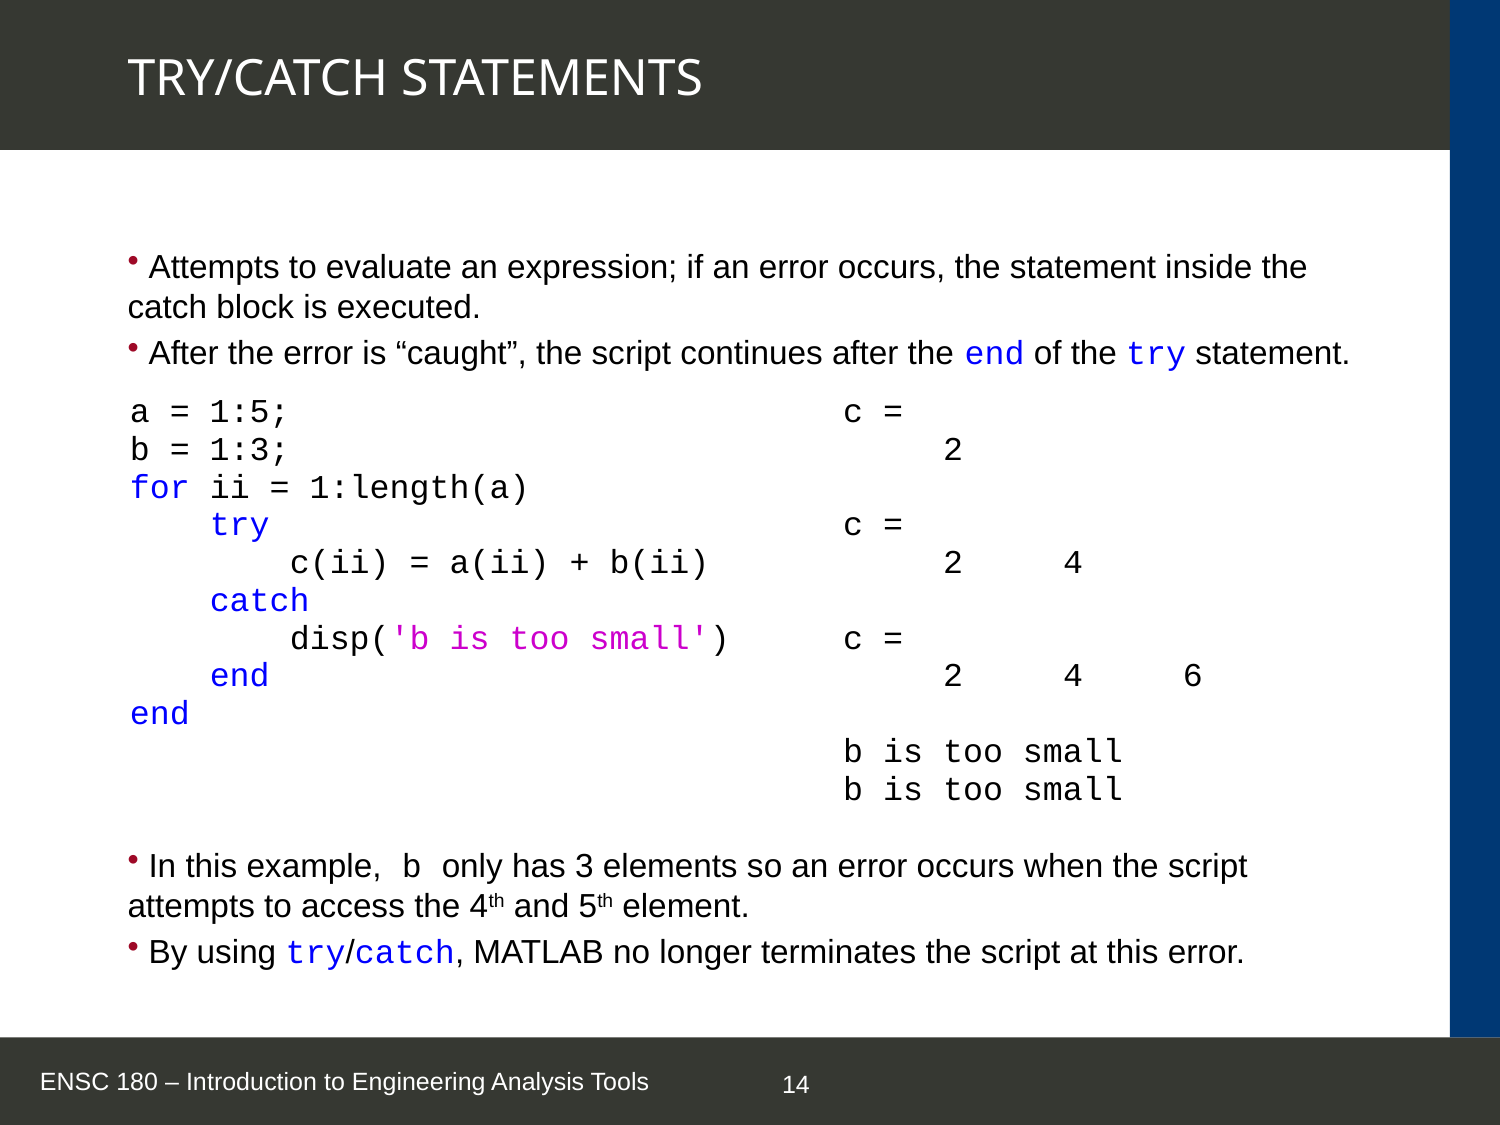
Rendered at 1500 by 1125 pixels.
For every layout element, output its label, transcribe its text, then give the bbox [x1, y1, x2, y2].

footer ENSC 180 – Introduction to Engineering Analysis Tools [24, 1057, 740, 1113]
table_header c = 2 c = 2 4 c = 2 4 6 b is too small b is too small [828, 388, 1388, 842]
table_header a = 1:5; b = 1:3; for ii = 1:length(a) try c(ii) = a(ii) + b(ii) catch disp('b is too small') end end [115, 388, 828, 842]
list Attempts to evaluate an expression; if an error occurs, the statement inside the catch block is executed. After the error is “caught”, the script continues after the end of the try statement. In this example, b only has 3 elements so an error occurs when the script attempts to access the 4th and 5th element. By using try/catch, MATLAB no longer terminates the script at this error. [112, 237, 1388, 1029]
title TRY/CATCH STATEMENTS [112, 37, 1450, 138]
